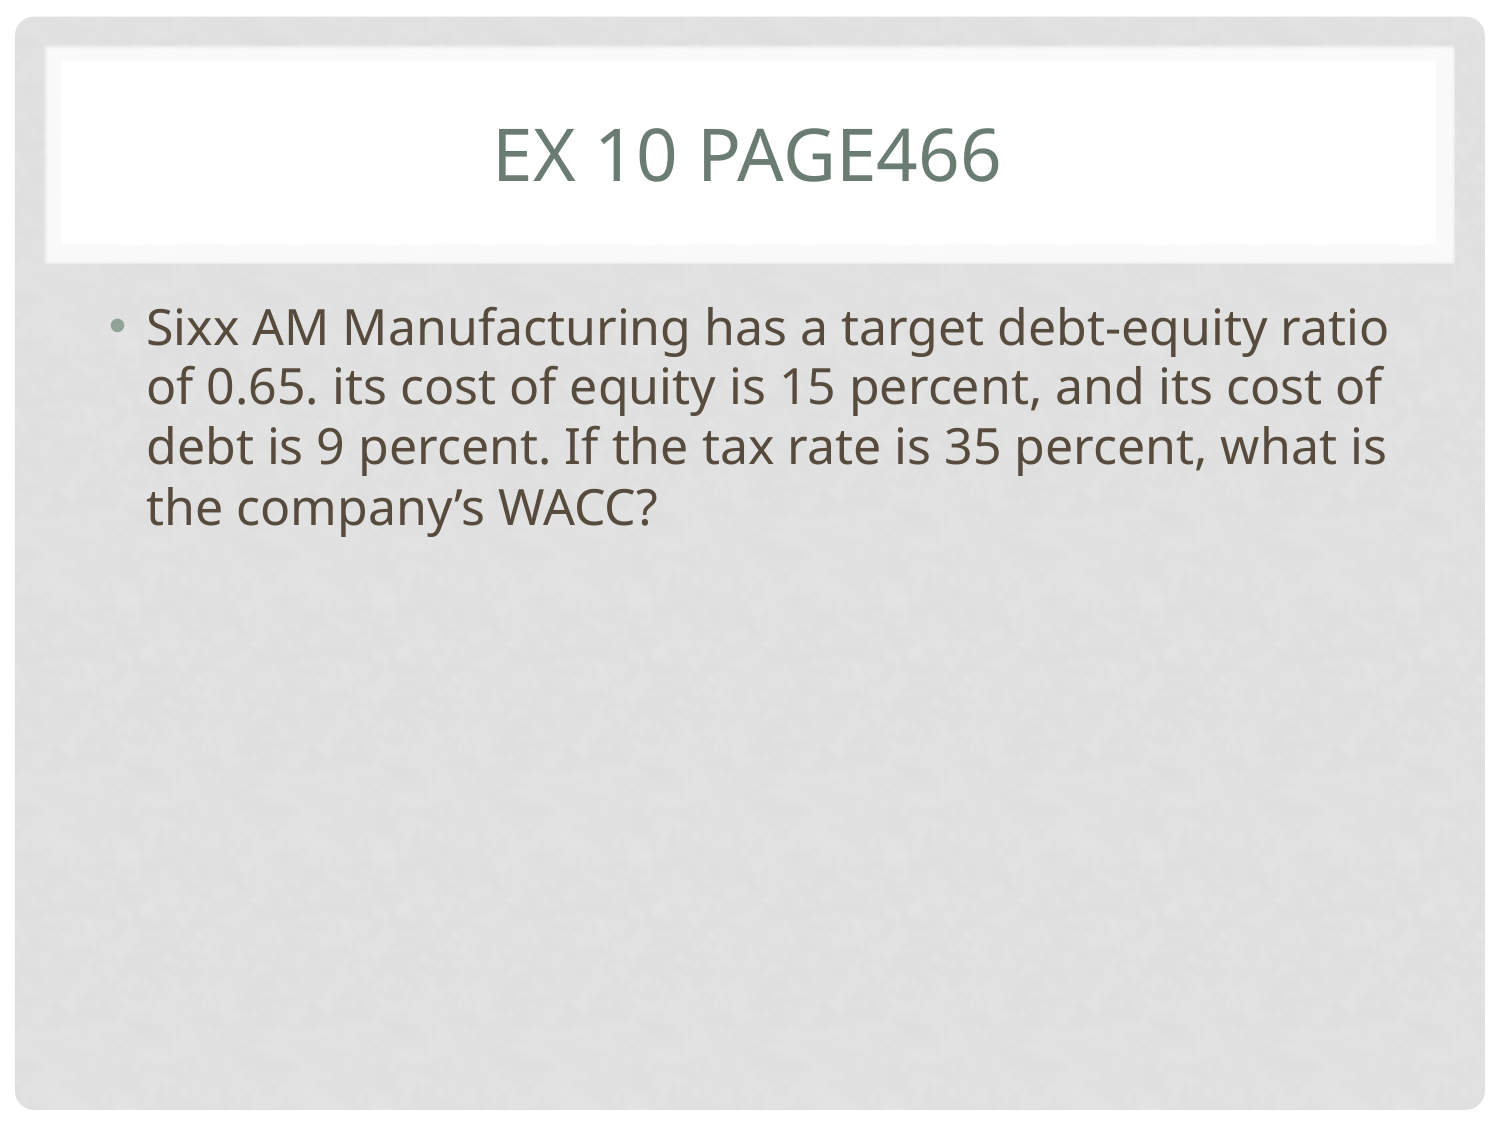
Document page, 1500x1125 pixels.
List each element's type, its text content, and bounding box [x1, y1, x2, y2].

title Ex 10 Page466 [69, 66, 1425, 238]
list Sixx AM Manufacturing has a target debt-equity ratio of 0.65. its cost of equity is 15 percent, and its cost of debt is 9 percent. If the tax rate is 35 percent, what is the company’s WACC? [75, 287, 1425, 1005]
